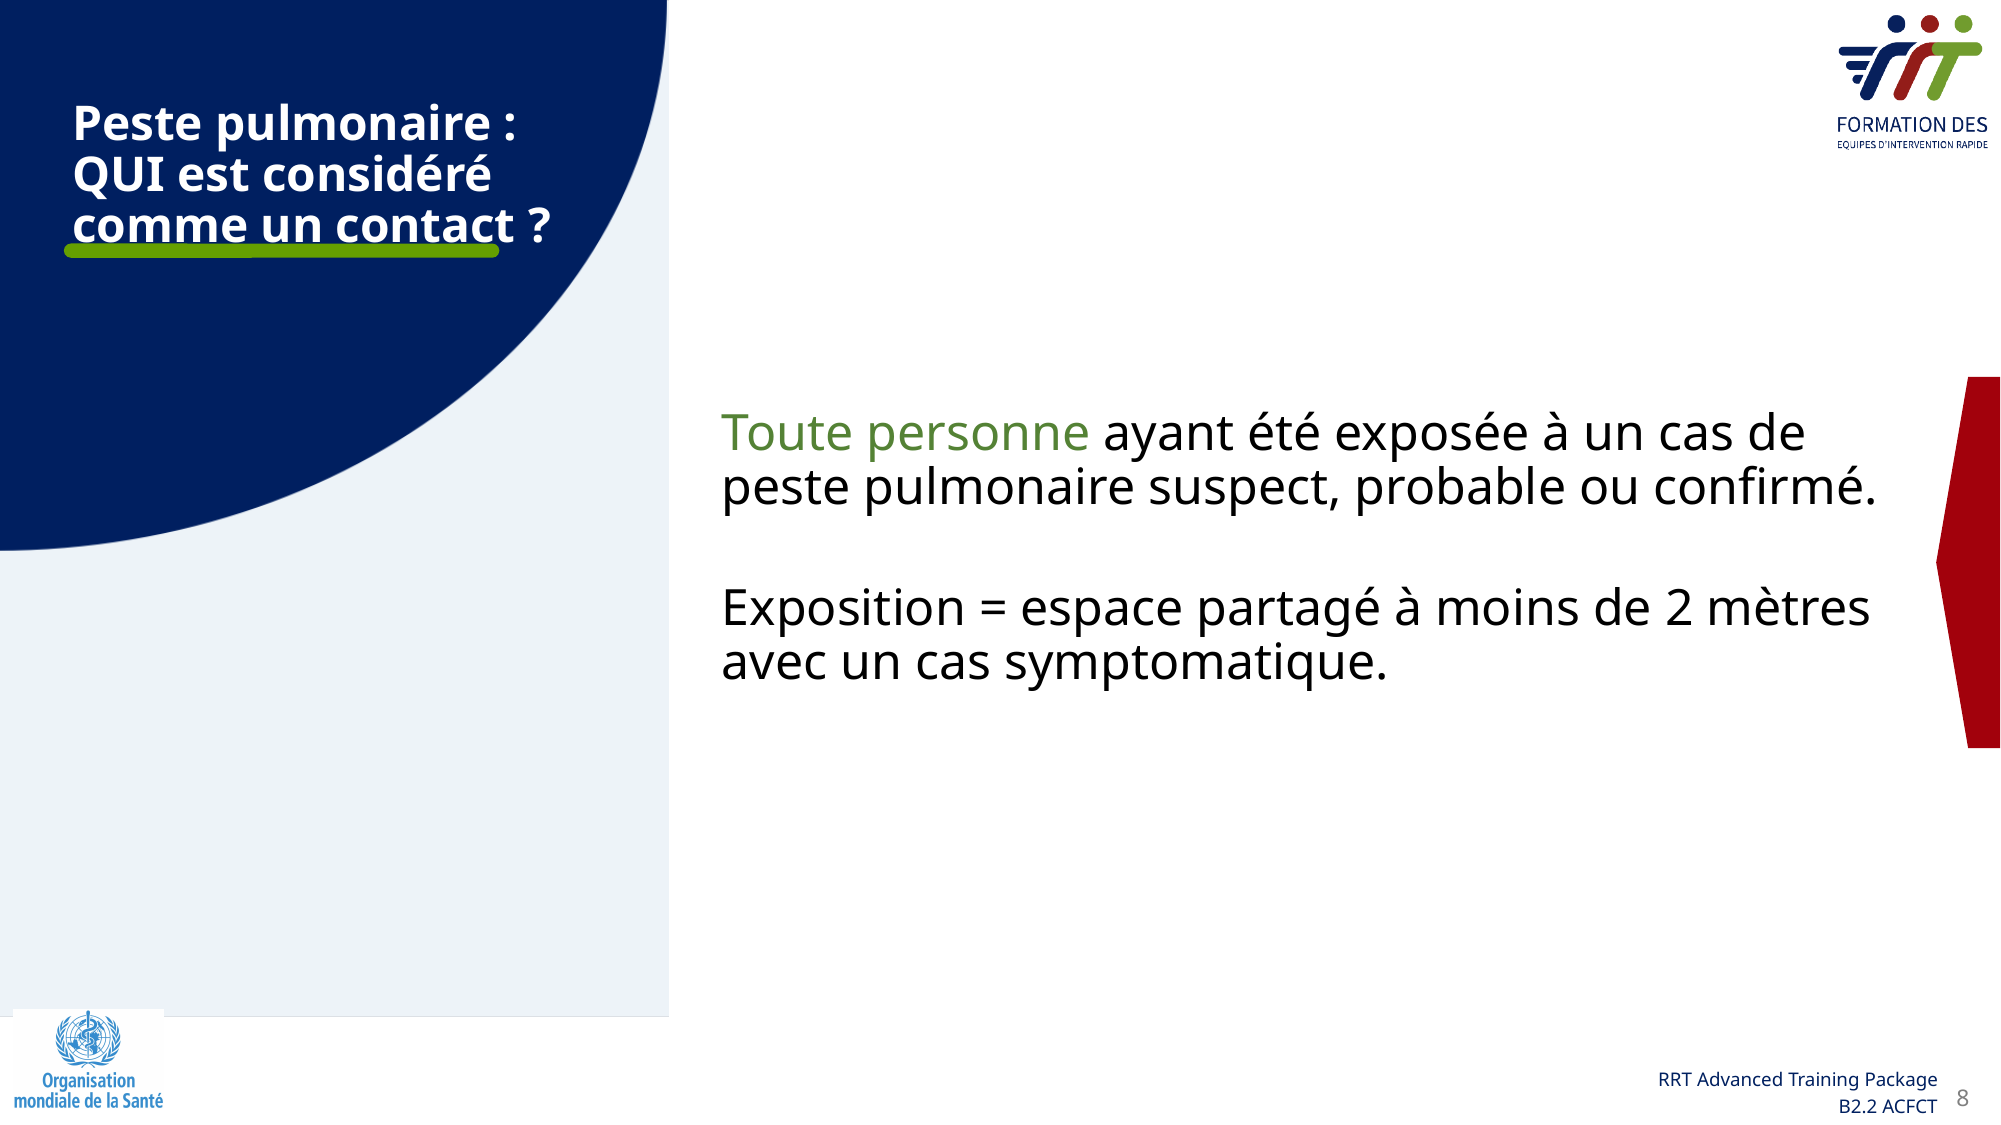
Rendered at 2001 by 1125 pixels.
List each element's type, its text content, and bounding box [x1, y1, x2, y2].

picture [0, 0, 669, 1109]
title Peste pulmonaire : QUI est considéré comme un contact ? [64, 90, 601, 265]
text_box Toute personne ayant été exposée à un cas de peste pulmonaire suspect, probable ou confirmé. Exposition = espace partagé à moins de 2 mètres avec un cas symptomatique. [714, 400, 1900, 726]
picture [1837, 14, 1988, 150]
